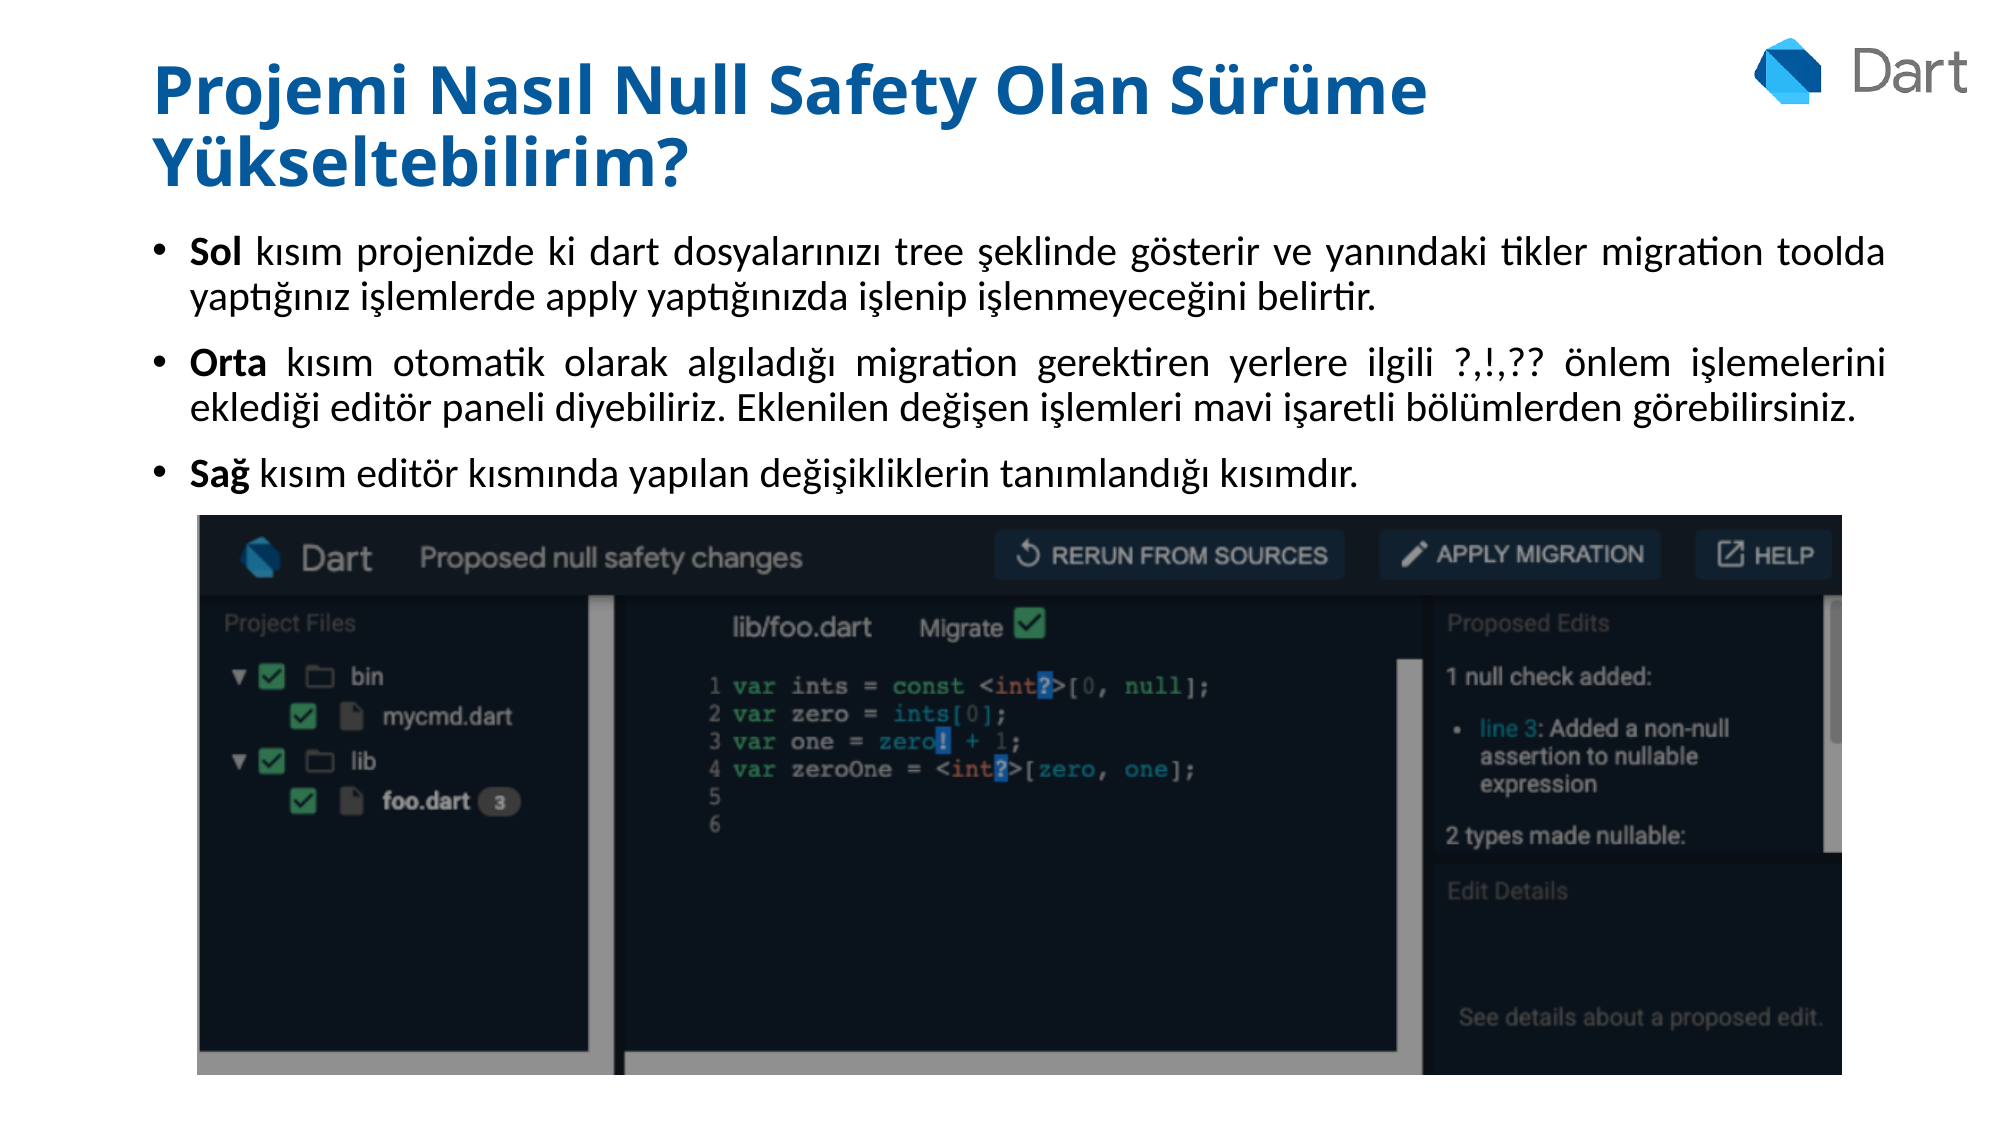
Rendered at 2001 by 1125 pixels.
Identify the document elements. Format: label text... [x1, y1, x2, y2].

picture [1749, 9, 1972, 133]
title Projemi Nasıl Null Safety Olan Sürüme Yükseltebilirim? [137, 59, 1863, 199]
list Sol kısım projenizde ki dart dosyalarınızı tree şeklinde gösterir ve yanındaki tikler migration toolda yaptığınız işlemlerde apply yaptığınızda işlenip işlenmeyeceğini belirtir. Orta kısım otomatik olarak algıladığı migration gerektiren yerlere ilgili ?,!,?? önlem işlemelerini eklediği editör paneli diyebiliriz. Eklenilen değişen işlemleri mavi işaretli bölümlerden görebilirsiniz. Sağ kısım editör kısmında yapılan değişikliklerin tanımlandığı kısımdır. [137, 222, 1903, 1014]
picture [197, 515, 1842, 1076]
